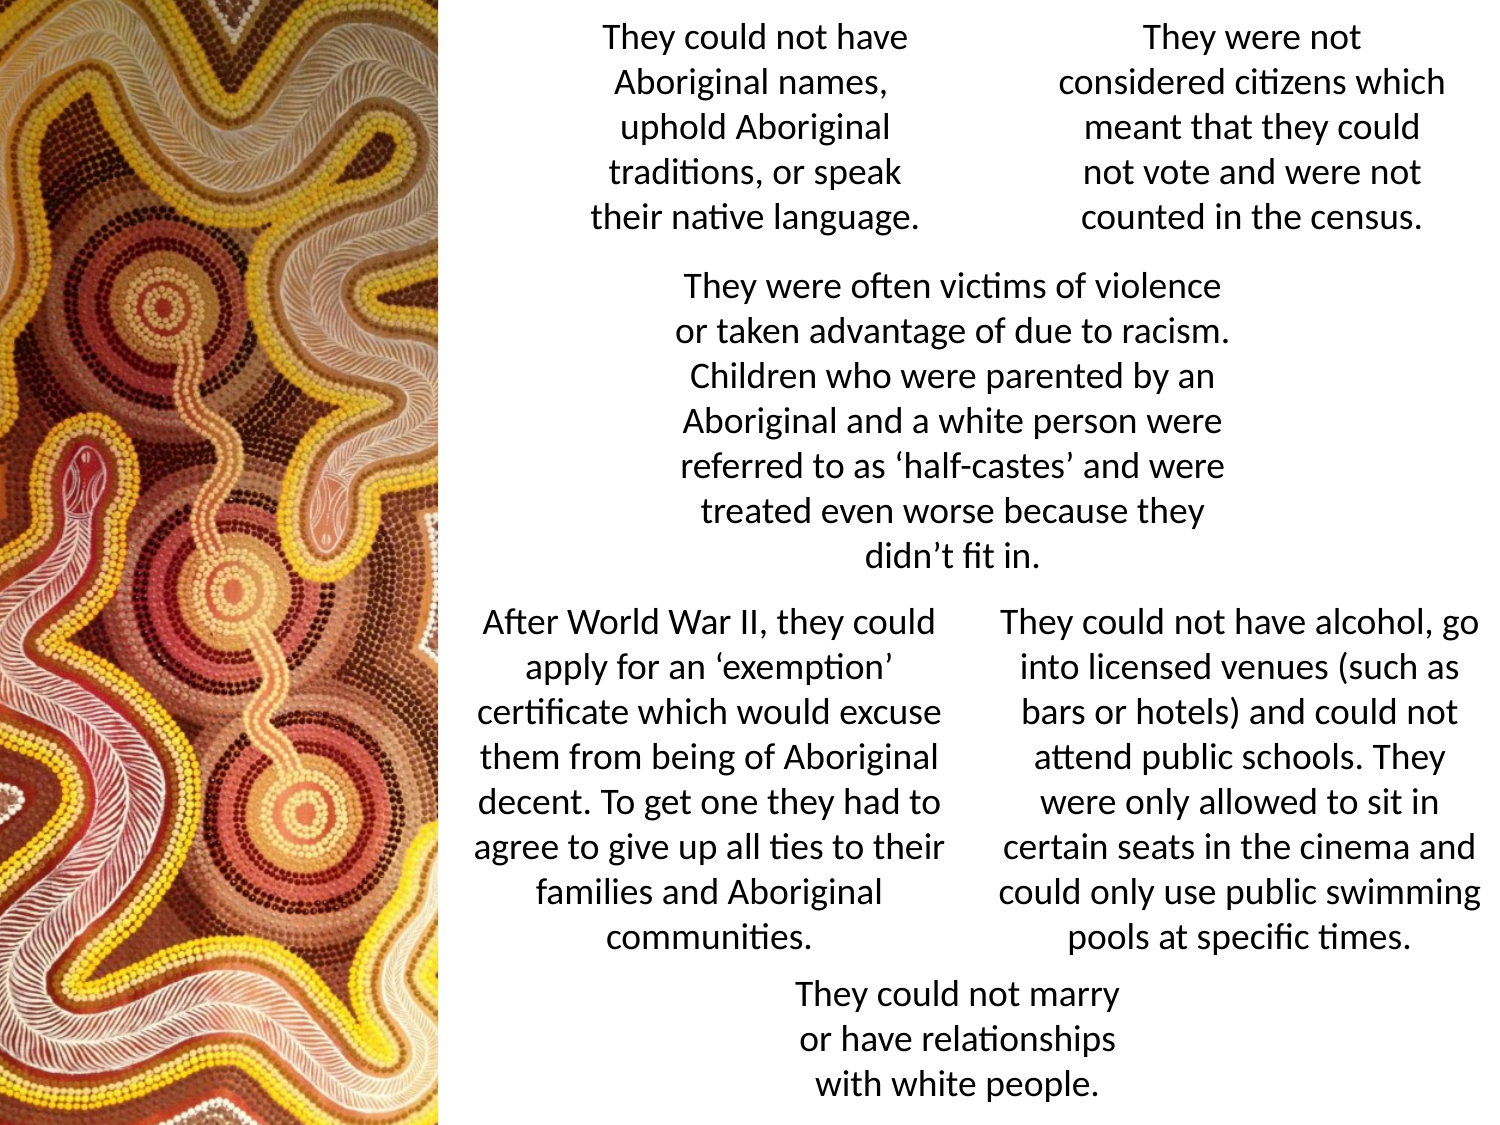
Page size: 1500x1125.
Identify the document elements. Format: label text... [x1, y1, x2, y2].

text_box After World War II, they could apply for an ‘exemption’ certificate which would excuse them from being of Aboriginal decent. To get one they had to agree to give up all ties to their families and Aboriginal communities. [443, 589, 981, 965]
text_box They could not marry or have relationships with white people. [775, 965, 1140, 1111]
text_box They could not have alcohol, go into licensed venues (such as bars or hotels) and could not attend public schools. They were only allowed to sit in certain seats in the cinema and could only use public swimming pools at specific times. [981, 589, 1500, 965]
picture [0, 0, 439, 1125]
text_box They were not considered citizens which meant that they could not vote and were not counted in the census. [1041, 4, 1464, 245]
text_box They were often victims of violence or taken advantage of due to racism. Children who were parented by an Aboriginal and a white person were referred to as ‘half-castes’ and were treated even worse because they didn’t fit in. [657, 253, 1249, 584]
text_box They could not have Aboriginal names, uphold Aboriginal traditions, or speak their native language. [572, 4, 939, 245]
